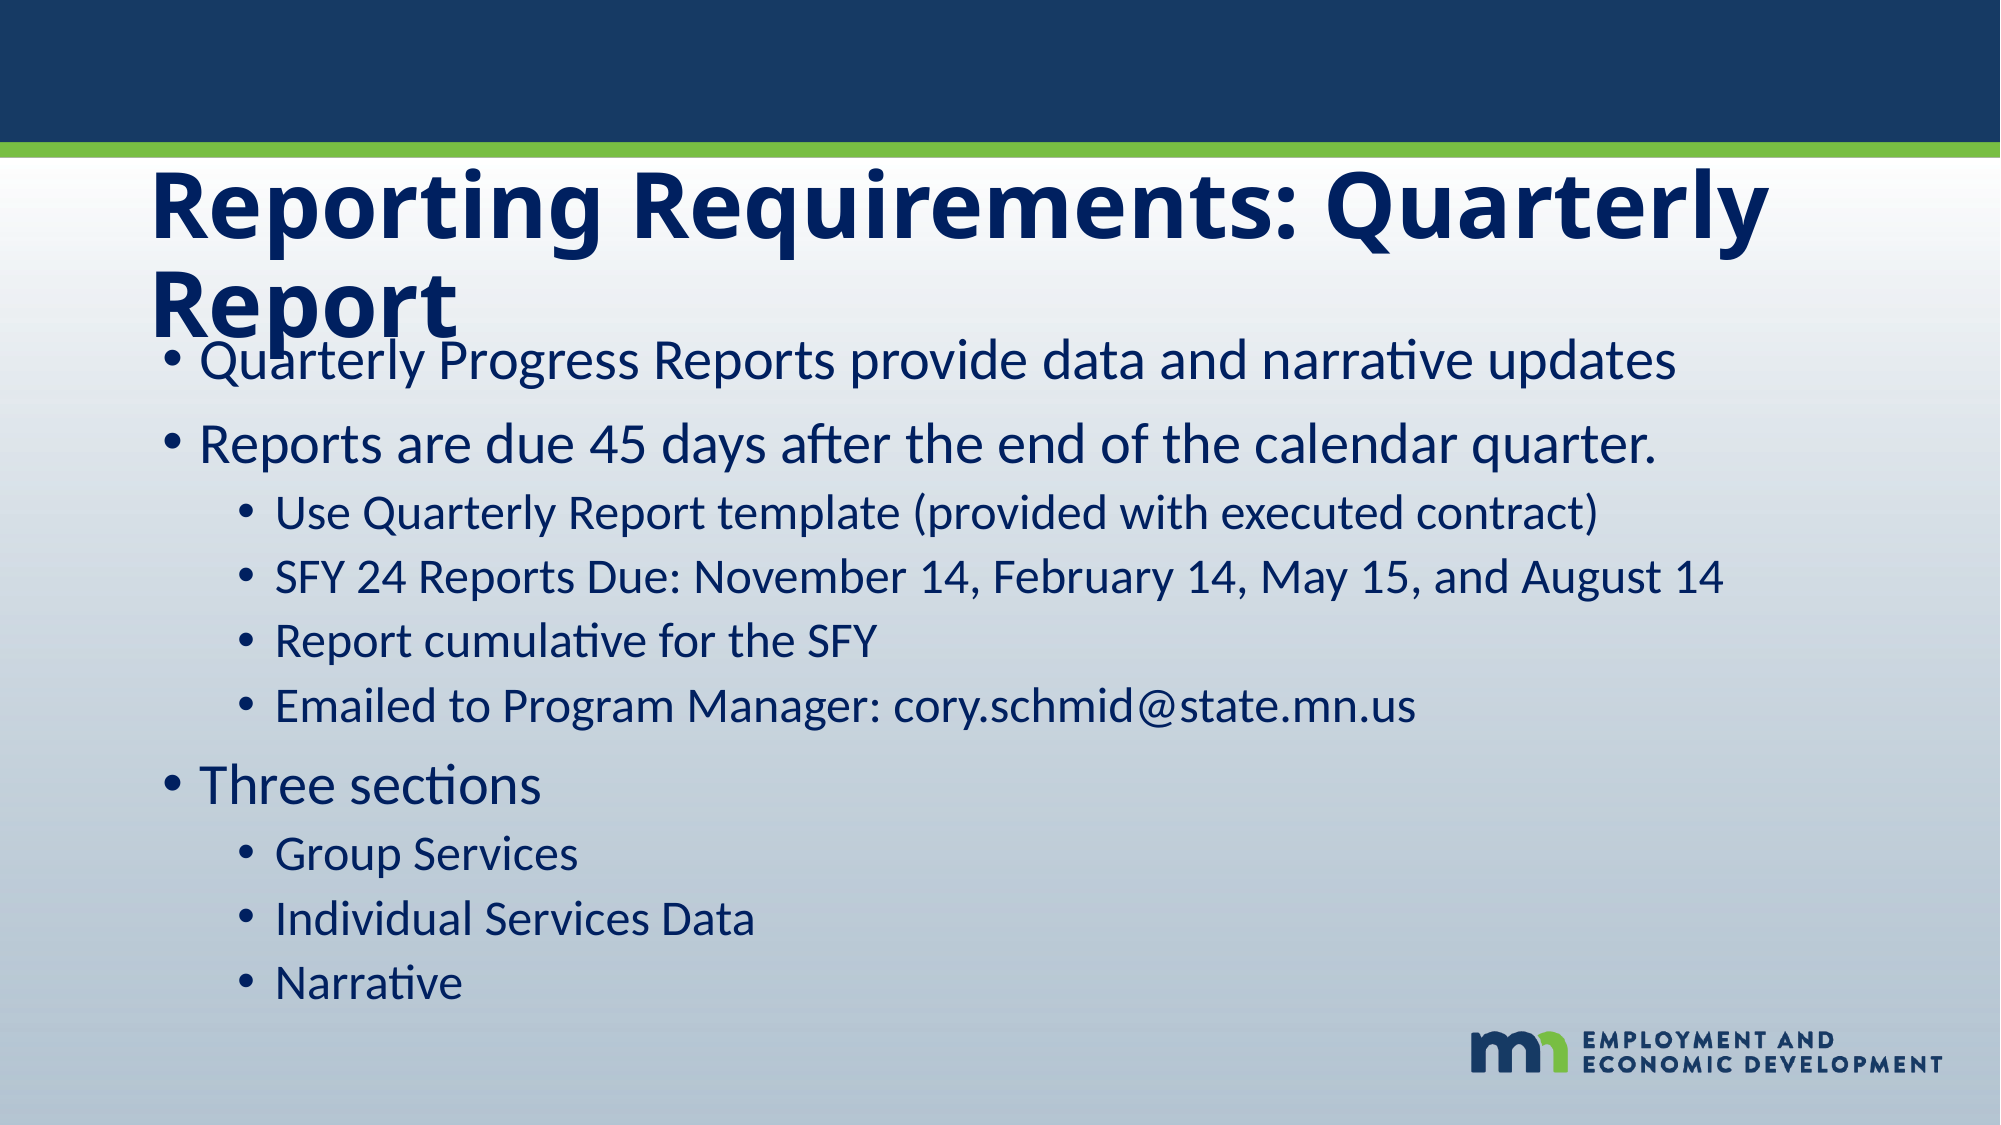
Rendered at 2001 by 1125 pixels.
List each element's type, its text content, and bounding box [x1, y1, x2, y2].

list Quarterly Progress Reports provide data and narrative updates Reports are due 45 days after the end of the calendar quarter. Use Quarterly Report template (provided with executed contract) SFY 24 Reports Due: November 14, February 14, May 15, and August 14 Report cumulative for the SFY Emailed to Program Manager: cory.schmid@state.mn.us Three sections Group Services Individual Services Data Narrative [147, 321, 1873, 1058]
title Reporting Requirements: Quarterly Report [133, 149, 1859, 367]
picture [0, 0, 2000, 1125]
